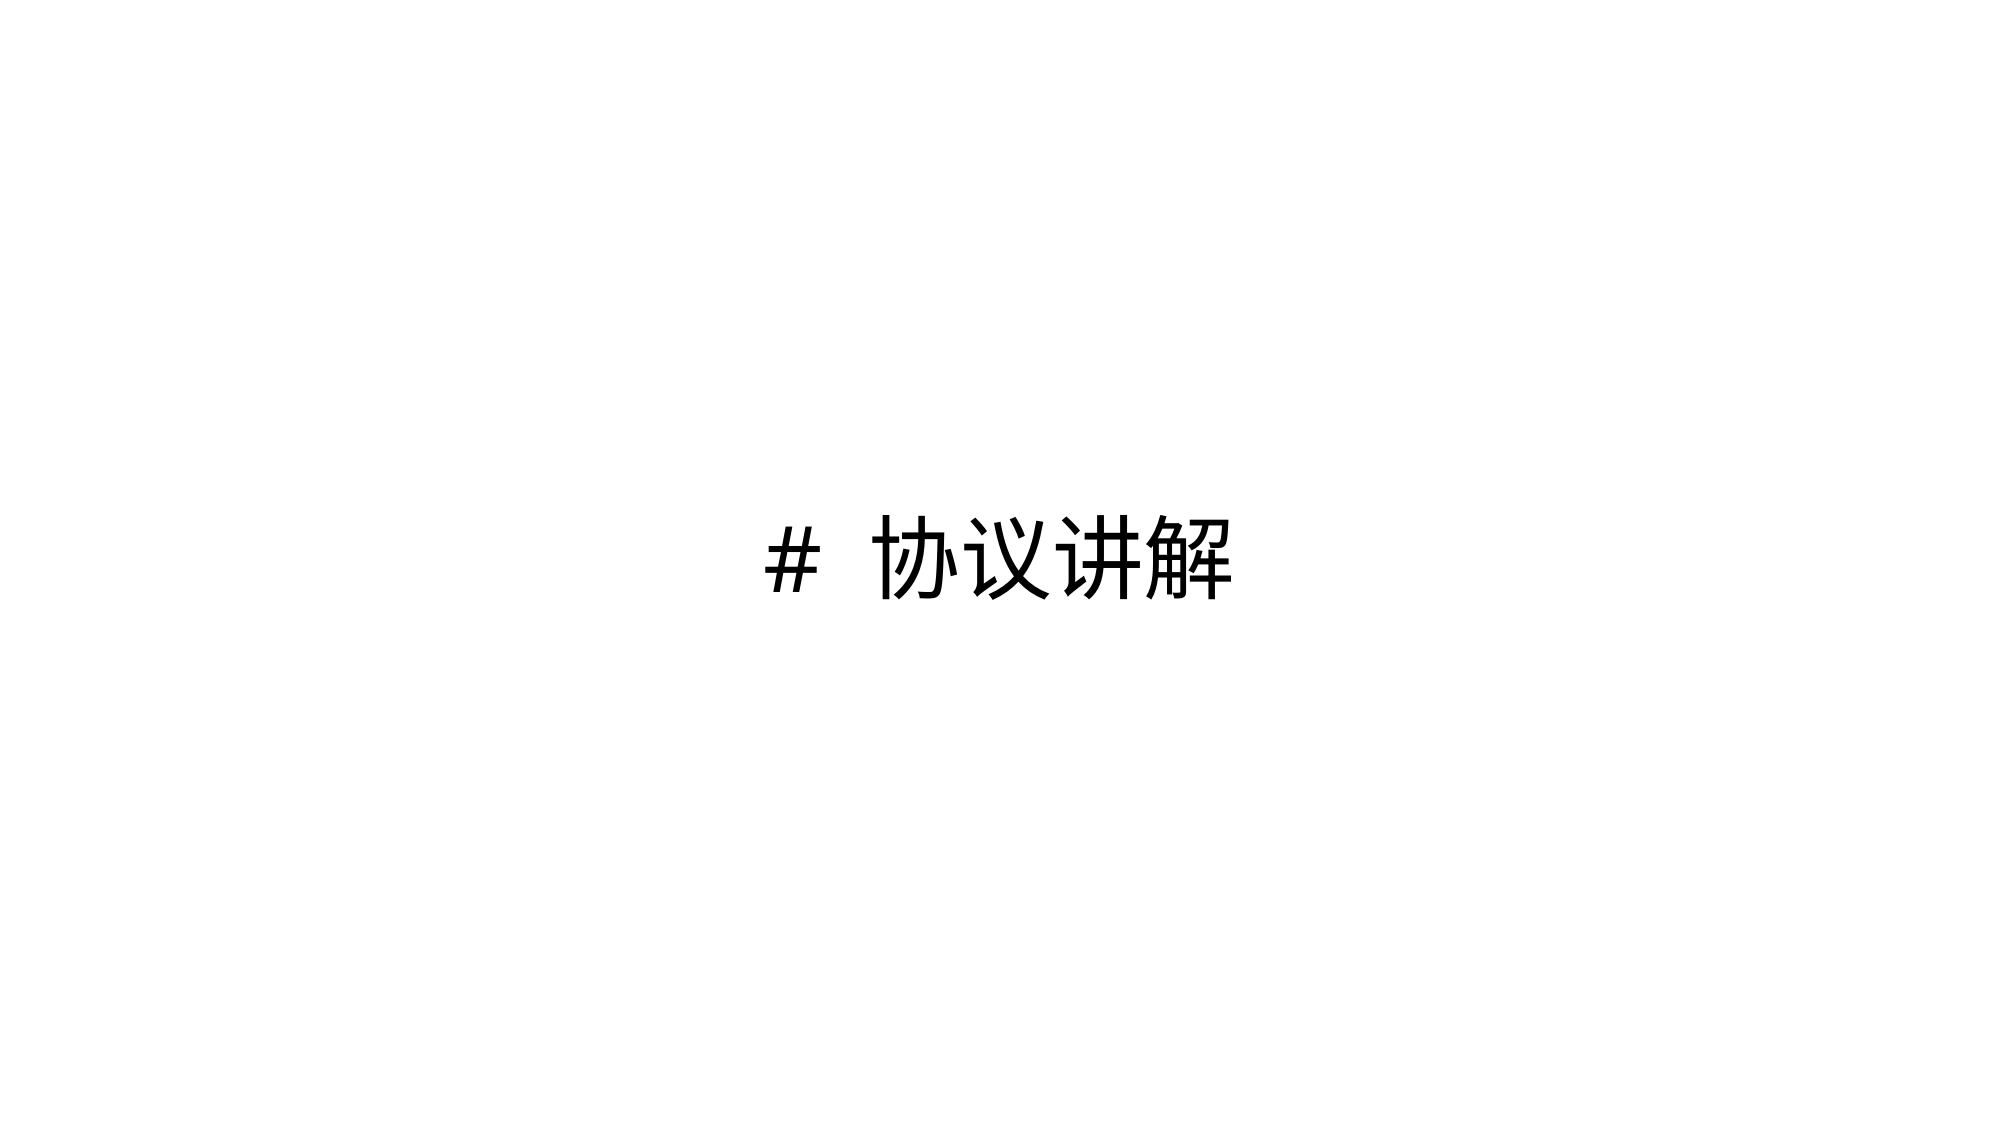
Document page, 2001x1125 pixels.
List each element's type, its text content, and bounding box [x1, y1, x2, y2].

title # 协议讲解 [137, 453, 1863, 672]
